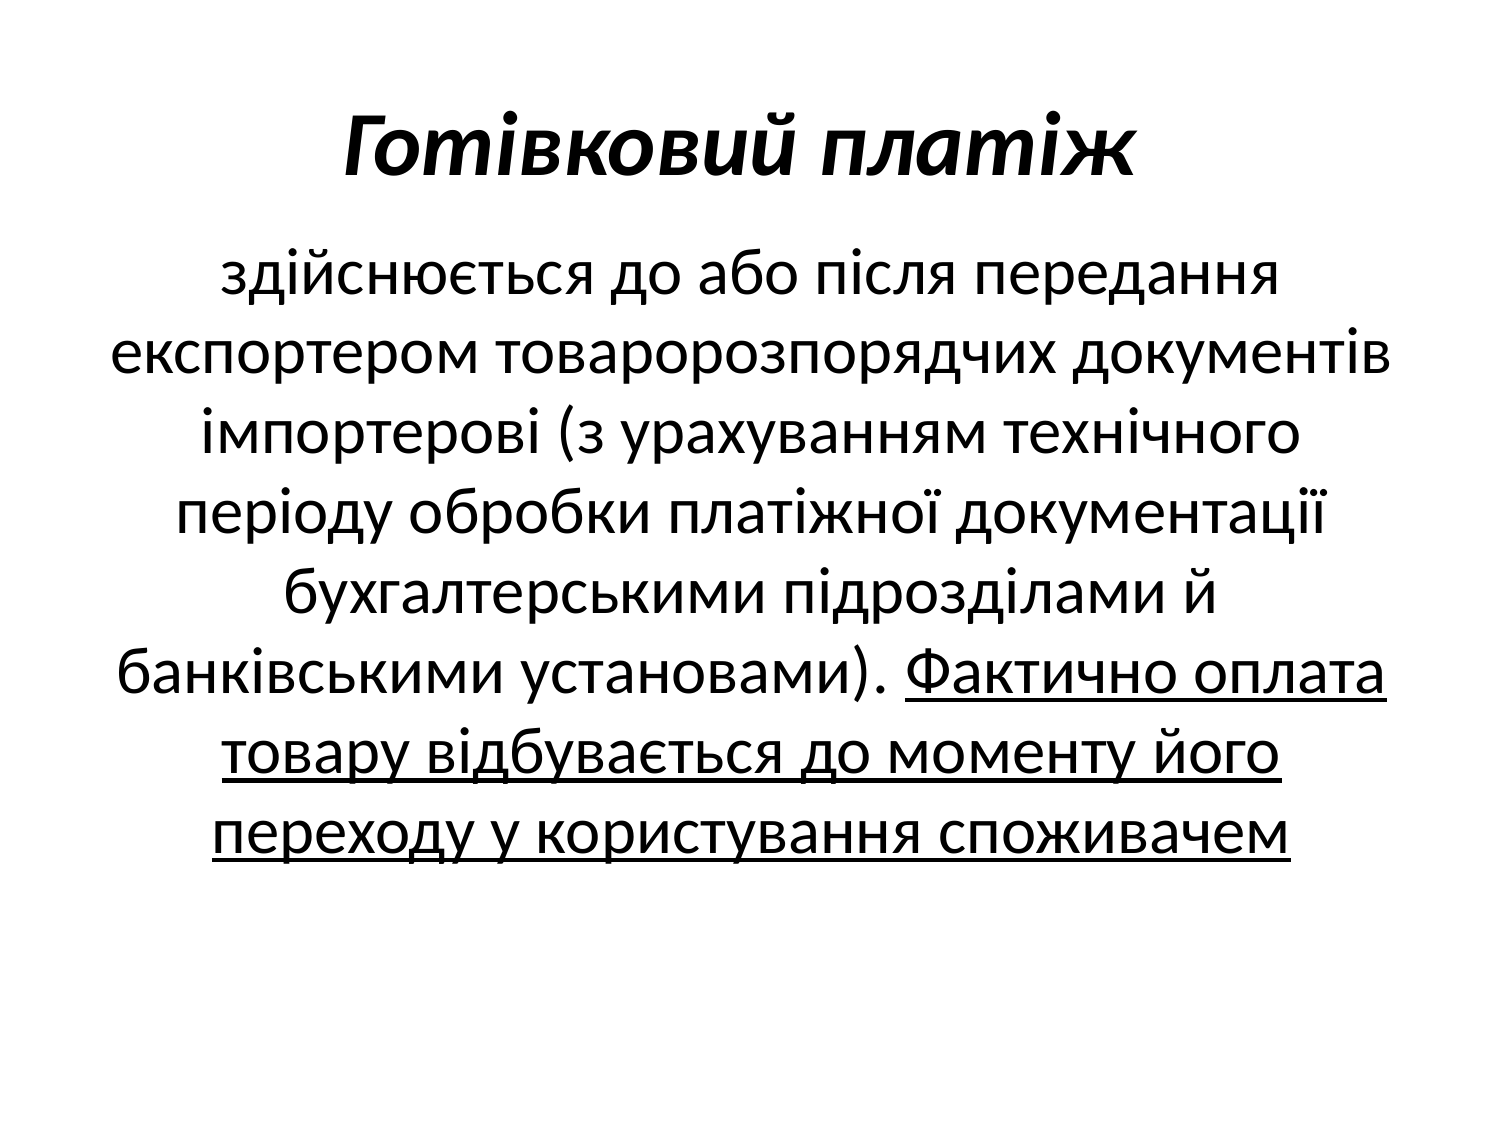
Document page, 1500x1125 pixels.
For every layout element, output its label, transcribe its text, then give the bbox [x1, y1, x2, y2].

title Готівковий платіж [75, 45, 1425, 233]
list здійснюється до або після передання експортером товаророзпорядчих документів імпортерові (з урахуванням технічного періоду обробки платіжної документації бухгалтерськими підрозділами й банківськими установами). Фактич­но оплата товару відбувається до моменту його переходу у користування споживачем [76, 219, 1427, 894]
